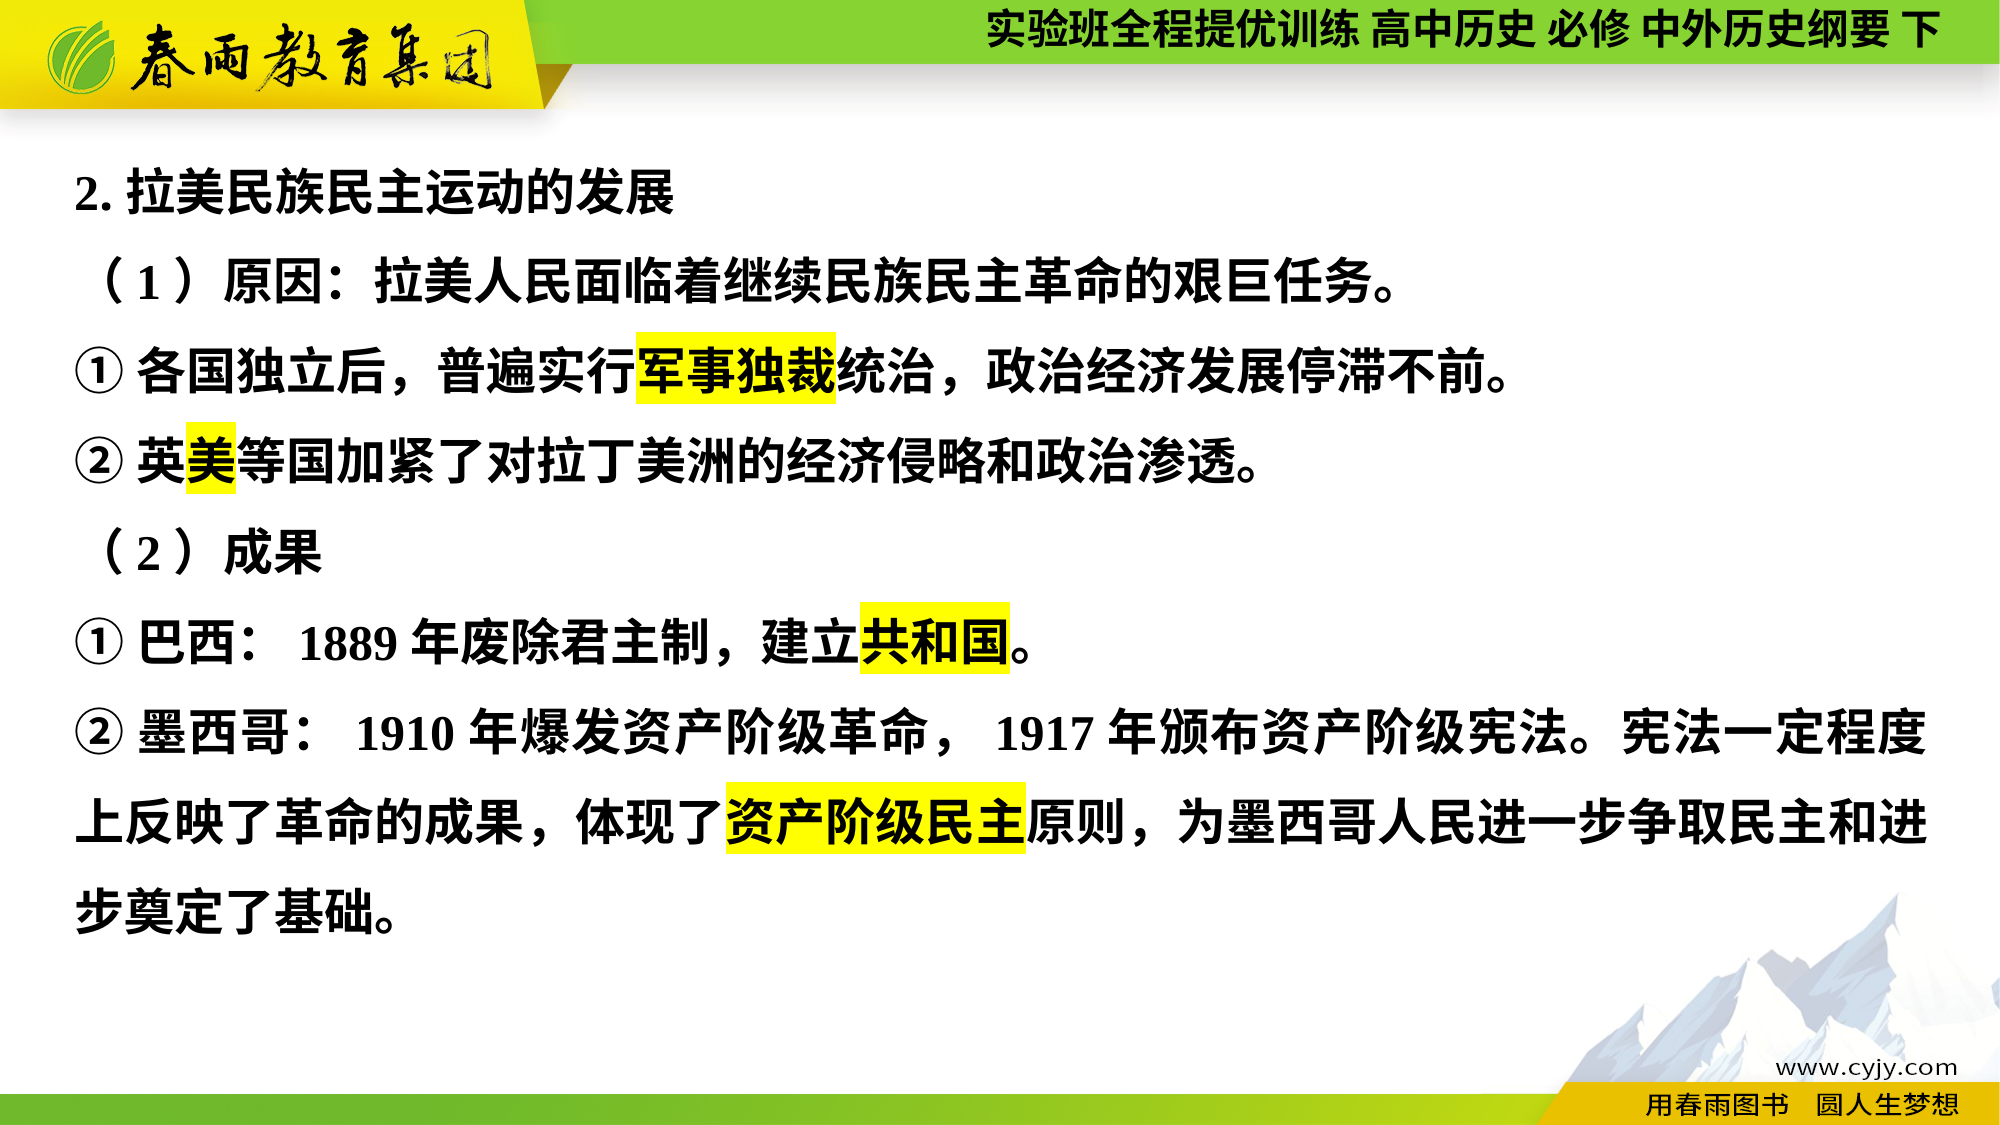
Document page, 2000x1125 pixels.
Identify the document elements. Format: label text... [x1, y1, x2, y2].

picture [0, 0, 2000, 1125]
list 2.拉美民族民主运动的发展 （1）原因：拉美人民面临着继续民族民主革命的艰巨任务。 ①各国独立后，普遍实行军事独裁统治，政治经济发展停滞不前。 ②英美等国加紧了对拉丁美洲的经济侵略和政治渗透。 （2）成果 ①巴西：1889年废除君主制，建立共和国。 ②墨西哥：1910年爆发资产阶级革命，1917年颁布资产阶级宪法。宪法一定程度上反映了革命的成果，体现了资产阶级民主原则，为墨西哥人民进一步争取民主和进步奠定了基础。 [59, 122, 1944, 944]
